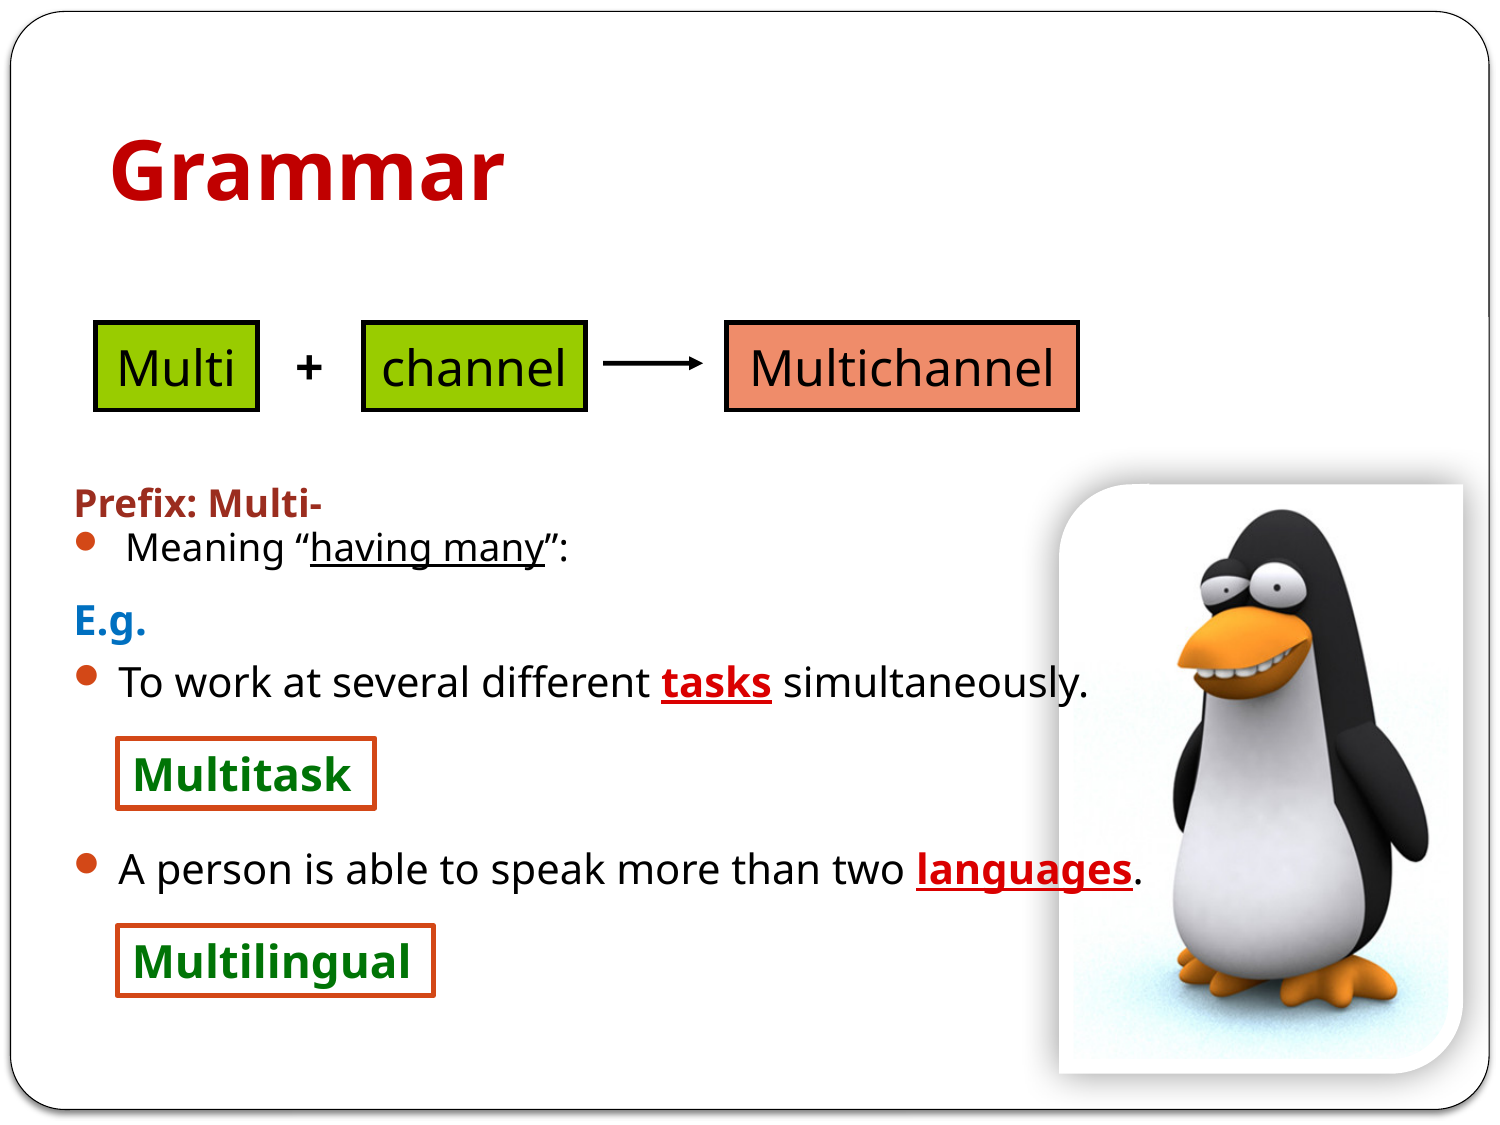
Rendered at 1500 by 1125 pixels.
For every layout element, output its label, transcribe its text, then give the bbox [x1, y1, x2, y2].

text_box Multi [95, 322, 258, 411]
text_box Multitask [116, 737, 376, 773]
text_box E.g. To work at several different tasks simultaneously. [58, 585, 1060, 727]
text_box [603, 357, 704, 370]
text_box Multichannel [726, 322, 1079, 411]
text_box A person is able to speak more than two languages. [58, 773, 1060, 976]
text_box + [281, 328, 369, 403]
list Prefix: Multi- Meaning “having many”: [58, 480, 950, 585]
title Grammar [93, 45, 1369, 233]
picture [1066, 491, 1456, 1067]
text_box channel [363, 322, 586, 411]
text_box Multilingual [116, 976, 434, 997]
